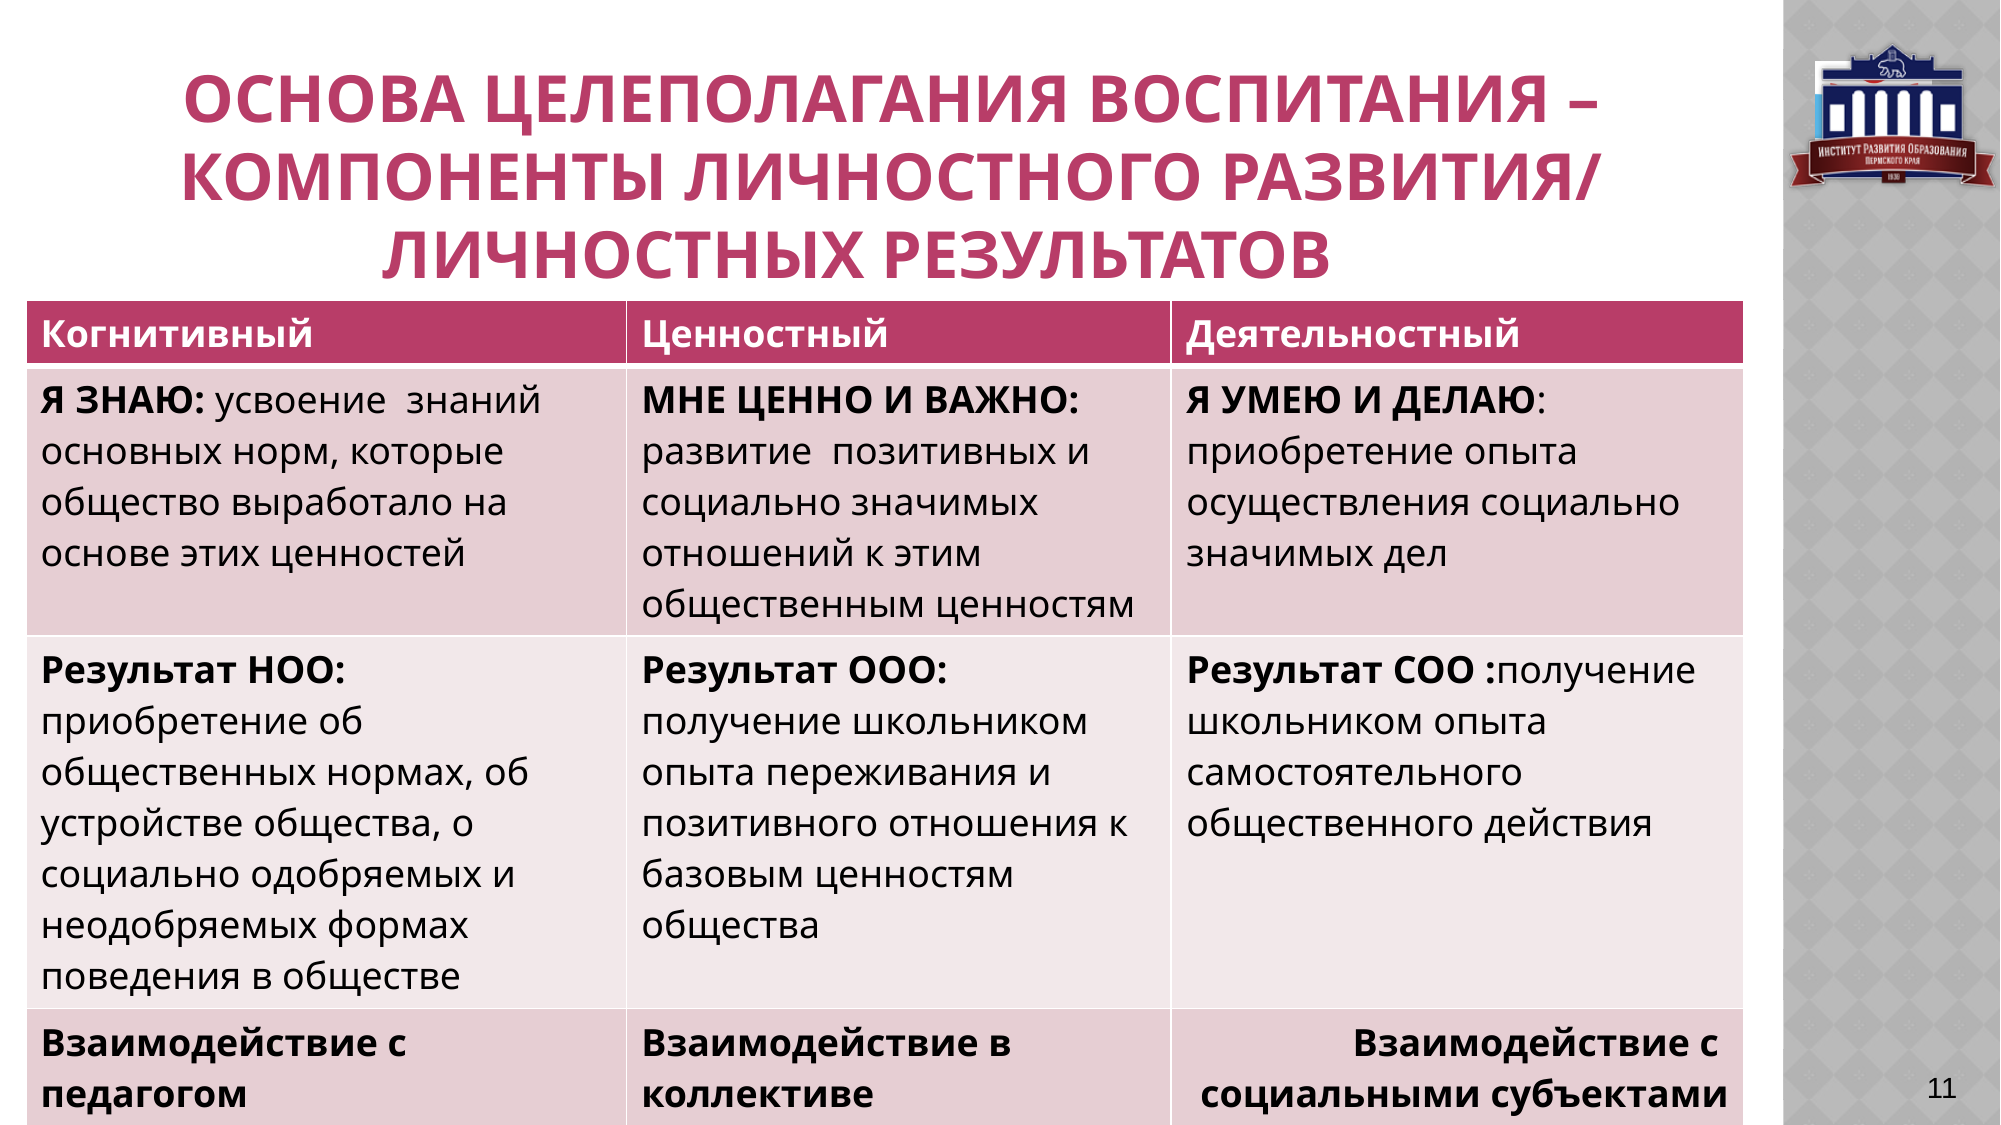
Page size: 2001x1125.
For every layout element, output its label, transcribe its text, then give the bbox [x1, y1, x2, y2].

table_cell Я УМЕЮ И ДЕЛАЮ: приобретение опыта осуществления социально значимых дел [1172, 369, 1743, 635]
table_cell МНЕ ЦЕННО И ВАЖНО: развитие позитивных и социально значимых отношений к этим общественным ценностям [627, 369, 1170, 635]
table_cell Результат СОО :получение школьником опыта самостоятельного общественного действия [1172, 637, 1743, 1008]
picture [1784, 38, 2000, 194]
table_header Деятельностный [1172, 301, 1743, 363]
table_header Ценностный [627, 301, 1170, 363]
table_cell Результат ООО: получение школьником опыта переживания и позитивного отношения к базовым ценностям общества [627, 637, 1170, 1008]
table_cell Я ЗНАЮ: усвоение знаний основных норм, которые общество выработало на основе этих ценностей [27, 369, 626, 635]
table_header Когнитивный [27, 301, 626, 363]
table_cell Взаимодействие с педагогом [27, 1009, 626, 1125]
table_cell Взаимодействие в коллективе [627, 1009, 1170, 1125]
table_cell Взаимодействие с социальными субъектами [1172, 1009, 1743, 1125]
table_cell Результат НОО: приобретение об общественных нормах, об устройстве общества, о социально одобряемых и неодобряемых формах поведения в обществе [27, 637, 626, 1008]
title Основа Целеполагания воспитания – компоненты личностного развития/ личностных результатов [99, 52, 1684, 292]
